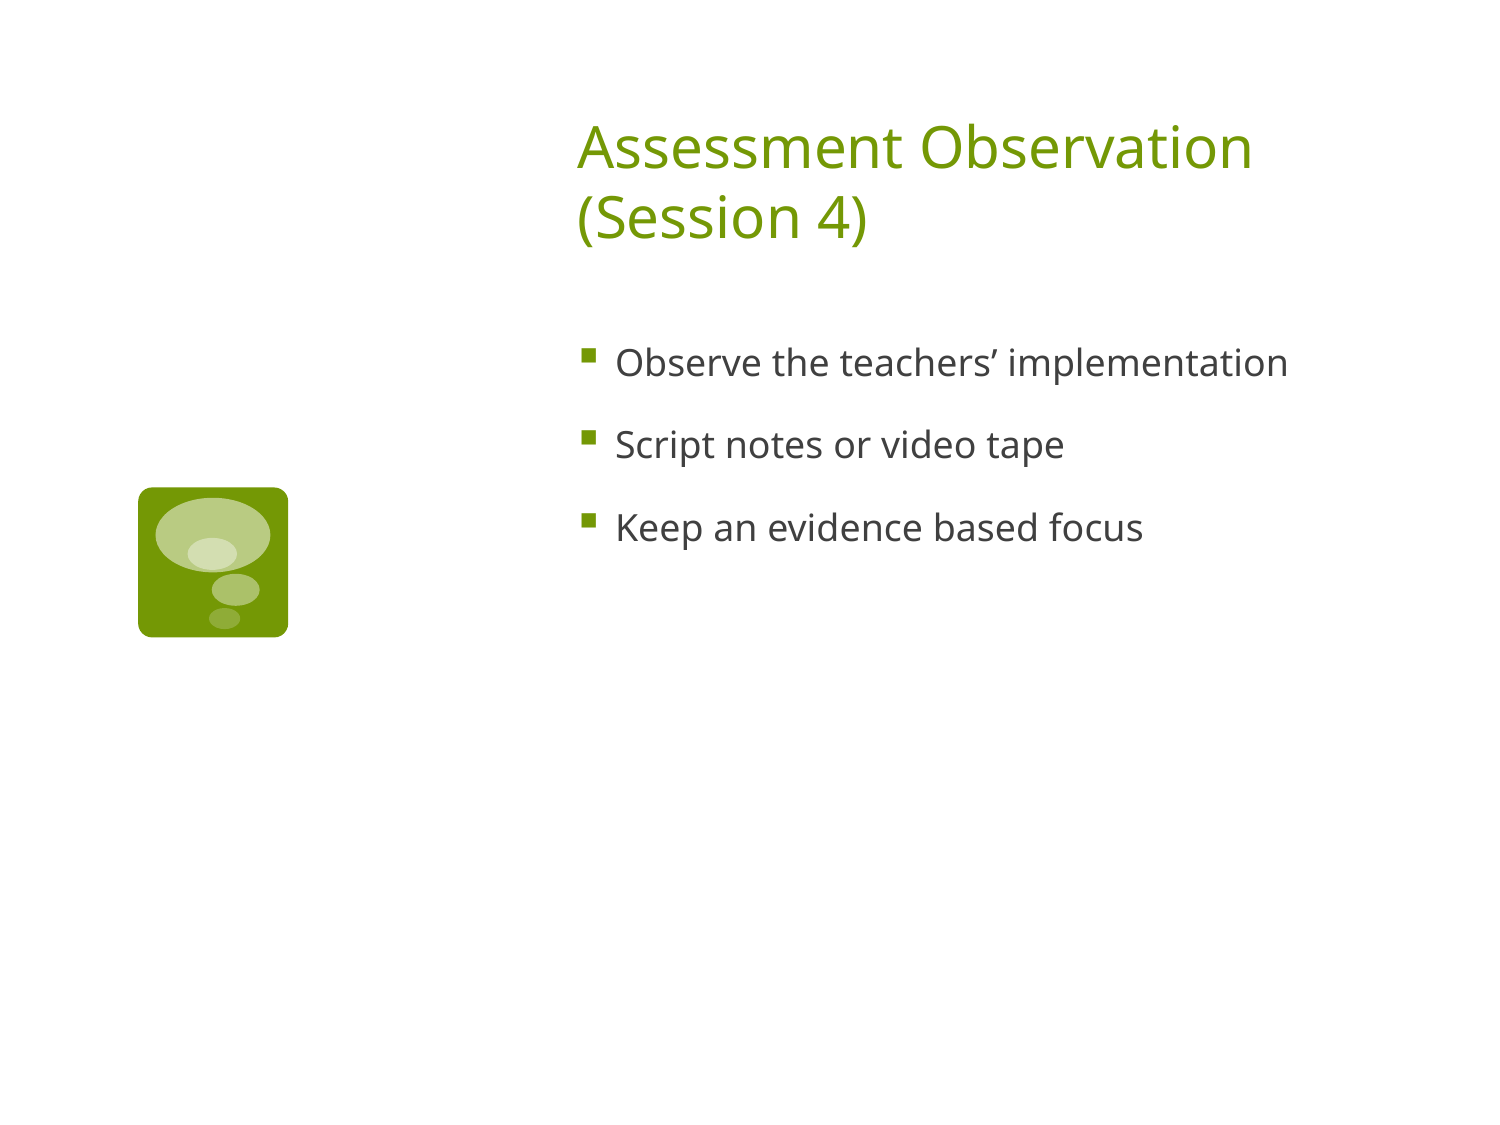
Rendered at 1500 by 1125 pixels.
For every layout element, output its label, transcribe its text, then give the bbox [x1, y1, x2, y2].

title Assessment Observation (Session 4) [562, 112, 1375, 258]
list Observe the teachers’ implementation Script notes or video tape Keep an evidence based focus [562, 331, 1374, 1005]
